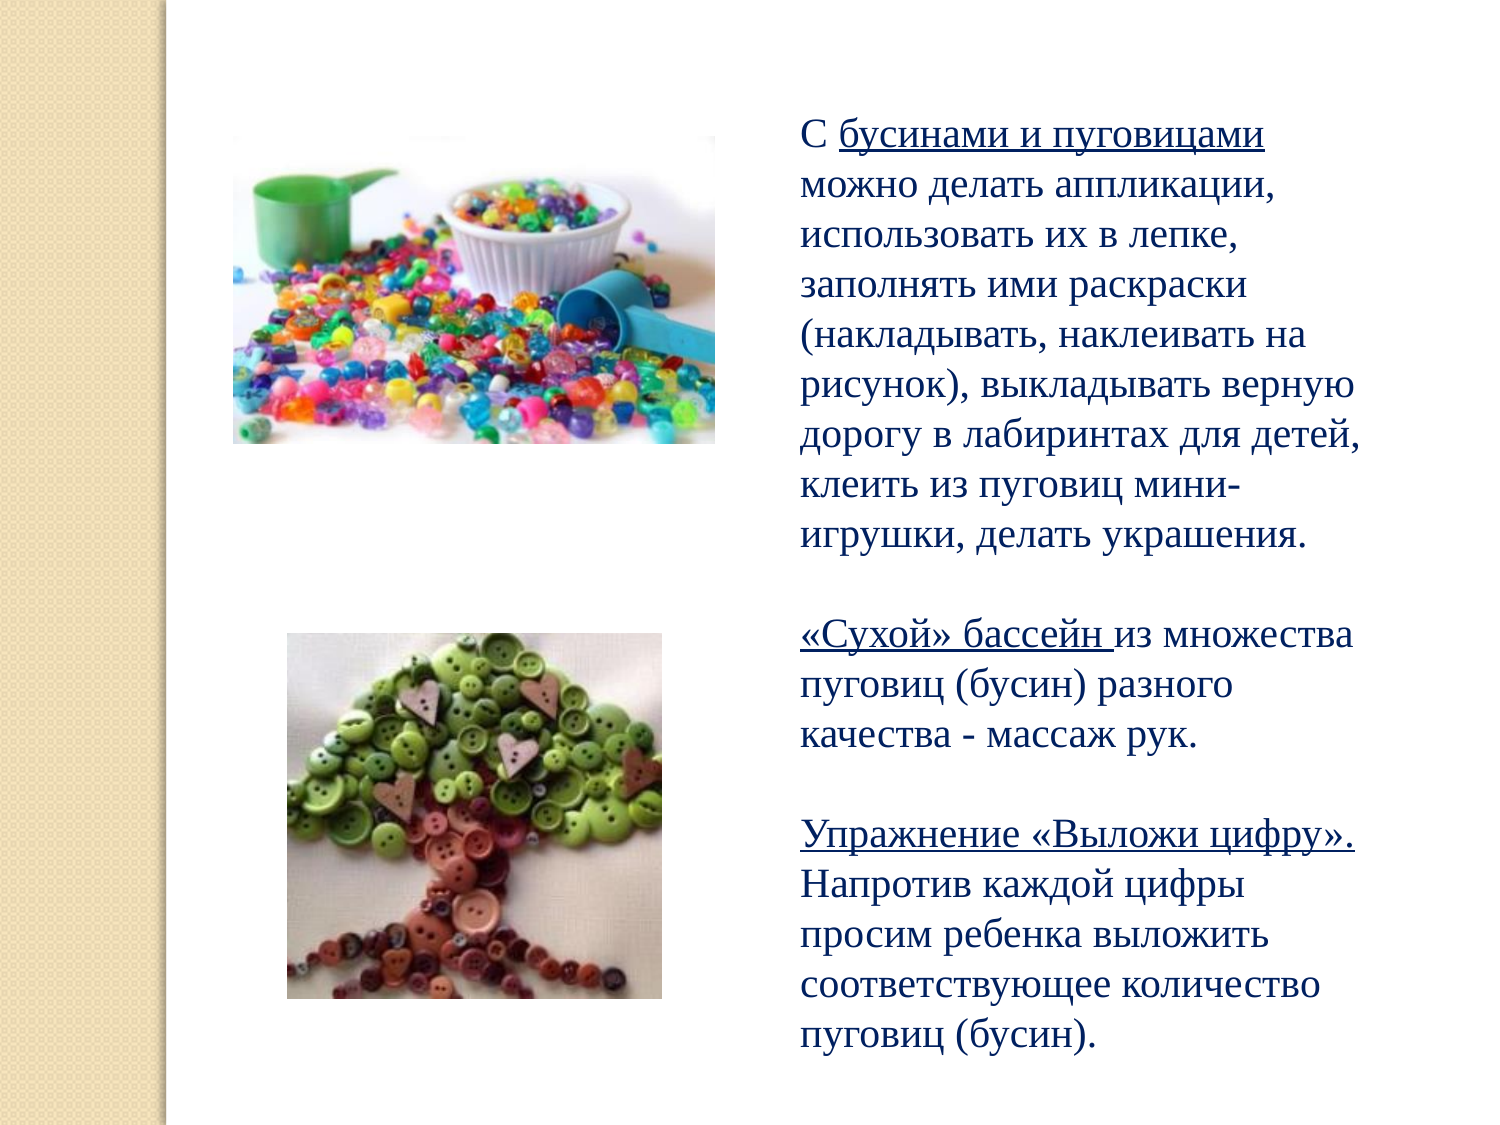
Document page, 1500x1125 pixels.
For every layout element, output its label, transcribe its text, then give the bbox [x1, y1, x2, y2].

picture [233, 135, 715, 444]
text_box С бусинами и пуговицами можно делать аппликации, использовать их в лепке, заполнять ими раскраски (накладывать, наклеивать на рисунок), выкладывать верную дорогу в лабиринтах для детей, клеить из пуговиц мини-игрушки, делать украшения. «Сухой» бассейн из множества пуговиц (бусин) разного качества - массаж рук. Упражнение «Выложи цифру». Напротив каждой цифры просим ребенка выложить соответствующее количество пуговиц (бусин). [785, 97, 1396, 1063]
picture [286, 632, 662, 1000]
